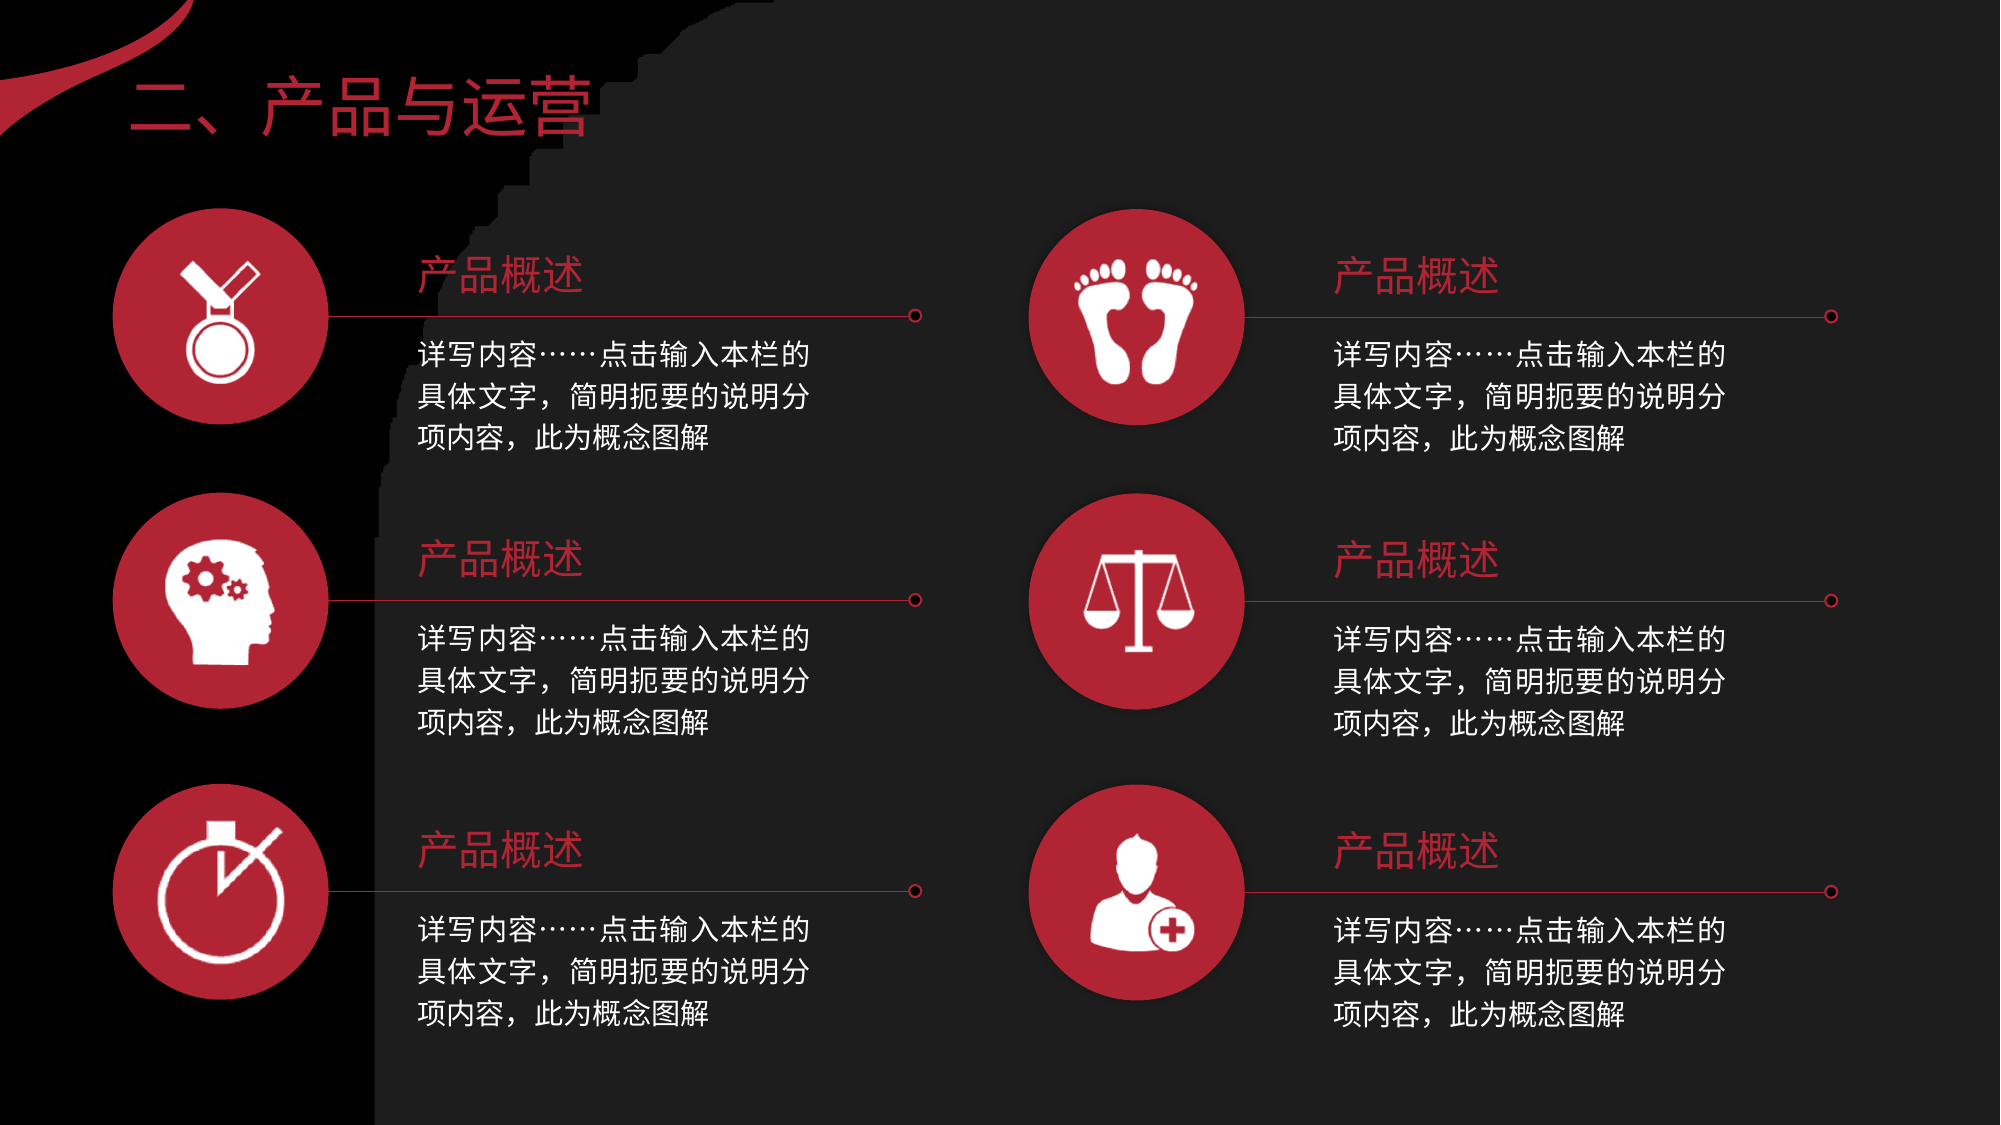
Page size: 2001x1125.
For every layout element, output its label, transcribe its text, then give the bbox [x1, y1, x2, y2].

text_box 产品概述 [1318, 242, 1742, 307]
picture [0, 0, 2000, 1125]
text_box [1245, 594, 1838, 607]
text_box [0, 0, 194, 136]
text_box 详写内容……点击输入本栏的具体文字，简明扼要的说明分项内容，此为概念图解 [402, 606, 826, 747]
text_box 详写内容……点击输入本栏的具体文字，简明扼要的说明分项内容，此为概念图解 [402, 898, 826, 1038]
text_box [1245, 310, 1838, 323]
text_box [112, 208, 329, 425]
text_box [329, 594, 922, 606]
text_box 详写内容……点击输入本栏的具体文字，简明扼要的说明分项内容，此为概念图解 [1318, 607, 1742, 748]
text_box 详写内容……点击输入本栏的具体文字，简明扼要的说明分项内容，此为概念图解 [402, 322, 826, 463]
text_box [112, 492, 329, 709]
picture [0, 0, 186, 80]
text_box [112, 783, 329, 1000]
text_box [1245, 885, 1838, 898]
text_box 详写内容……点击输入本栏的具体文字，简明扼要的说明分项内容，此为概念图解 [1318, 898, 1742, 1039]
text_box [329, 309, 922, 322]
text_box 详写内容……点击输入本栏的具体文字，简明扼要的说明分项内容，此为概念图解 [1318, 323, 1742, 463]
text_box 产品概述 [402, 525, 826, 591]
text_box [1028, 784, 1245, 1001]
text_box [329, 885, 922, 898]
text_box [1028, 209, 1245, 426]
text_box 二、产品与运营 [110, 56, 887, 154]
text_box 产品概述 [402, 241, 826, 307]
text_box 产品概述 [1318, 817, 1742, 883]
text_box 产品概述 [1318, 526, 1742, 592]
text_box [1028, 493, 1245, 710]
text_box 产品概述 [402, 816, 826, 882]
